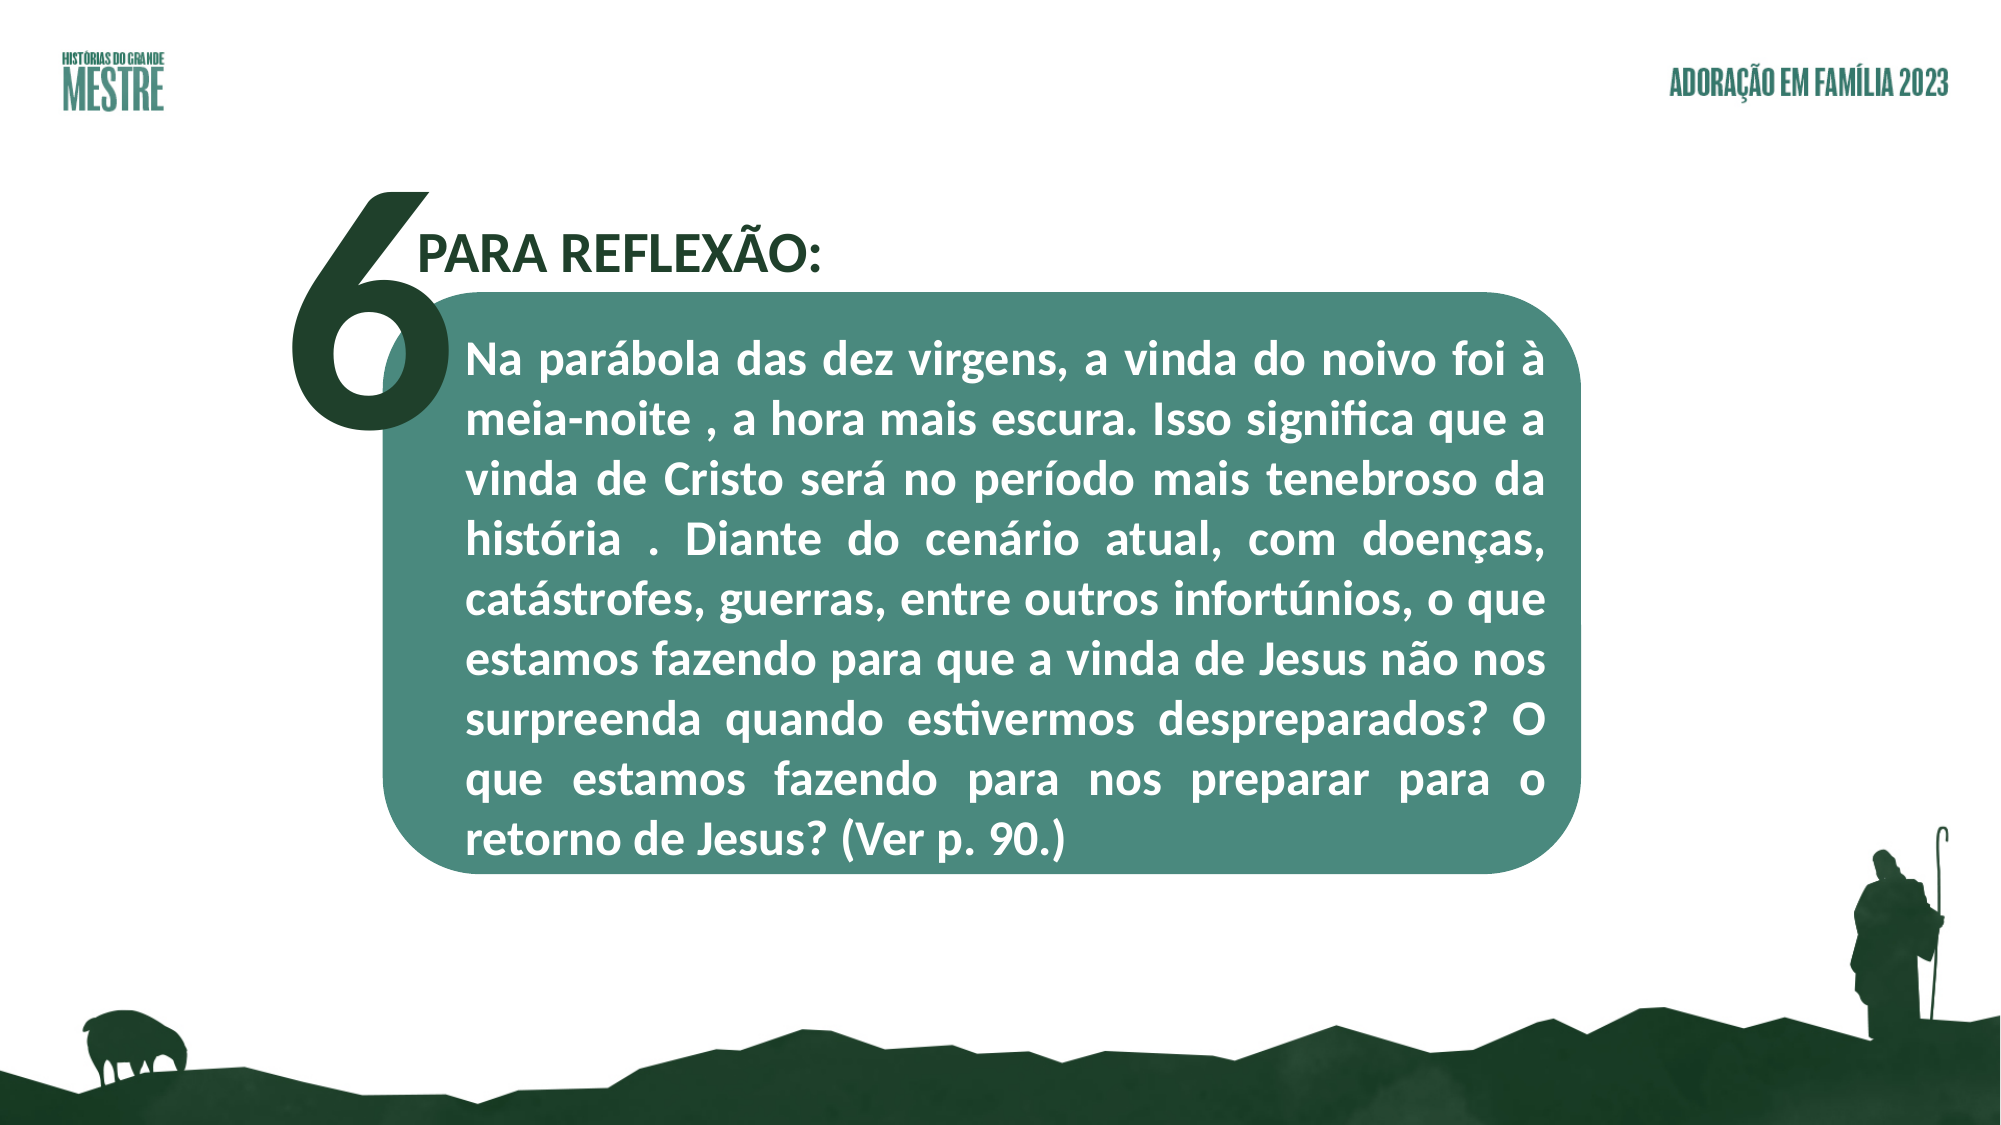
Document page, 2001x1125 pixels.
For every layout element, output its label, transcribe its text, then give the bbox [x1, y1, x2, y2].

picture [0, 0, 2001, 1125]
text_box [1562, 329, 1583, 837]
text_box Na parábola das dez virgens, a vinda do noivo foi à meia-noite , a hora mais escura. Isso significa que a vinda de Cristo será no período mais tenebroso da história . Diante do cenário atual, com doenças, catástrofes, guerras, entre outros infortúnios, o que estamos fazendo para que a vinda de Jesus não nos surpreenda quando estivermos despreparados? O que estamos fazendo para nos preparar para o retorno de Jesus? (Ver p. 90.) [450, 318, 1562, 873]
text_box [471, 291, 1552, 318]
text_box [381, 505, 450, 871]
text_box 6 [266, 75, 471, 505]
text_box PARA REFLEXÃO: [471, 206, 880, 291]
